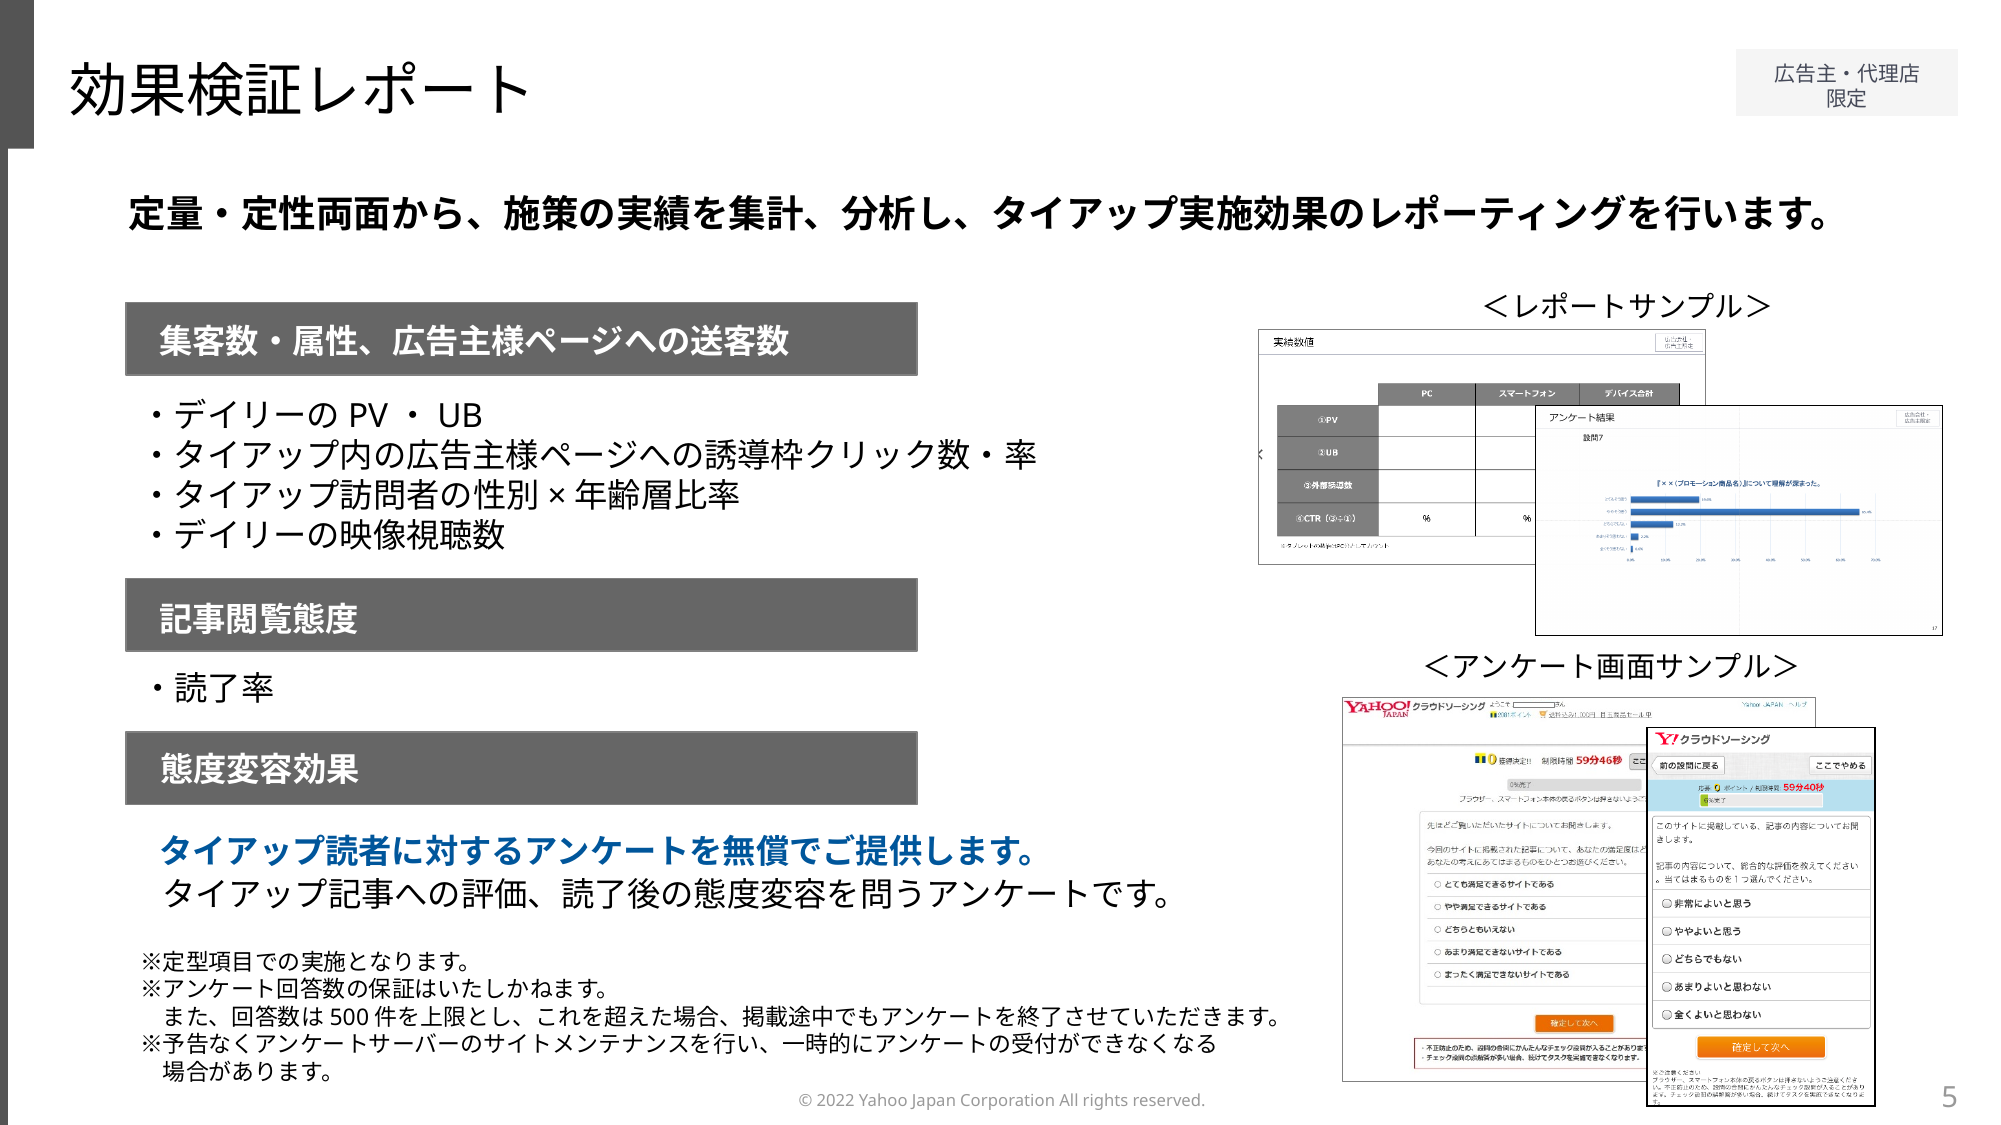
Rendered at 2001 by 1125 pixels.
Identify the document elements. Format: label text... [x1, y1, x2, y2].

picture [1257, 329, 1943, 637]
text_box タイアップ記事への評価、読了後の態度変容を問うアンケートです。 [147, 865, 1337, 921]
text_box 記事閲覧態度 [144, 590, 1019, 646]
text_box [124, 730, 919, 806]
text_box [124, 576, 919, 653]
text_box 態度変容効果 [145, 740, 1020, 796]
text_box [1342, 697, 1816, 1082]
text_box ・デイリーのPV・UB ・タイアップ内の広告主様ページへの誘導枠クリック数・率 ・タイアップ訪問者の性別×年齢層比率 ・デイリーの映像視聴数 [125, 386, 1252, 562]
text_box ※定型項目での実施となります。 ※アンケート回答数の保証はいたしかねます。 また、回答数は500件を上限とし、これを超えた場合、掲載途中でもアンケートを終了させていただきます。 ※予告なくアンケートサーバーのサイトメンテナンスを行い、一時的にアンケートの受付ができなくなる 場合があります。 [102, 940, 1461, 1093]
text_box ＜アンケート画面サンプル＞ [1407, 641, 1851, 691]
text_box タイアップ読者に対するアンケートを無償でご提供します。 [144, 822, 1337, 878]
list 効果検証レポート [54, 21, 1656, 155]
picture [1647, 728, 1875, 1106]
text_box ・読了率 [126, 660, 1361, 715]
text_box [124, 301, 919, 377]
text_box ＜レポートサンプル＞ [1467, 280, 1910, 331]
text_box 集客数・属性、広告主様ページへの送客数 [144, 312, 1019, 368]
slide_number 5 [1803, 1070, 1973, 1125]
text_box 定量・定性両面から、施策の実績を集計、分析し、タイアップ実施効果のレポーティングを行います。 [114, 182, 1922, 243]
